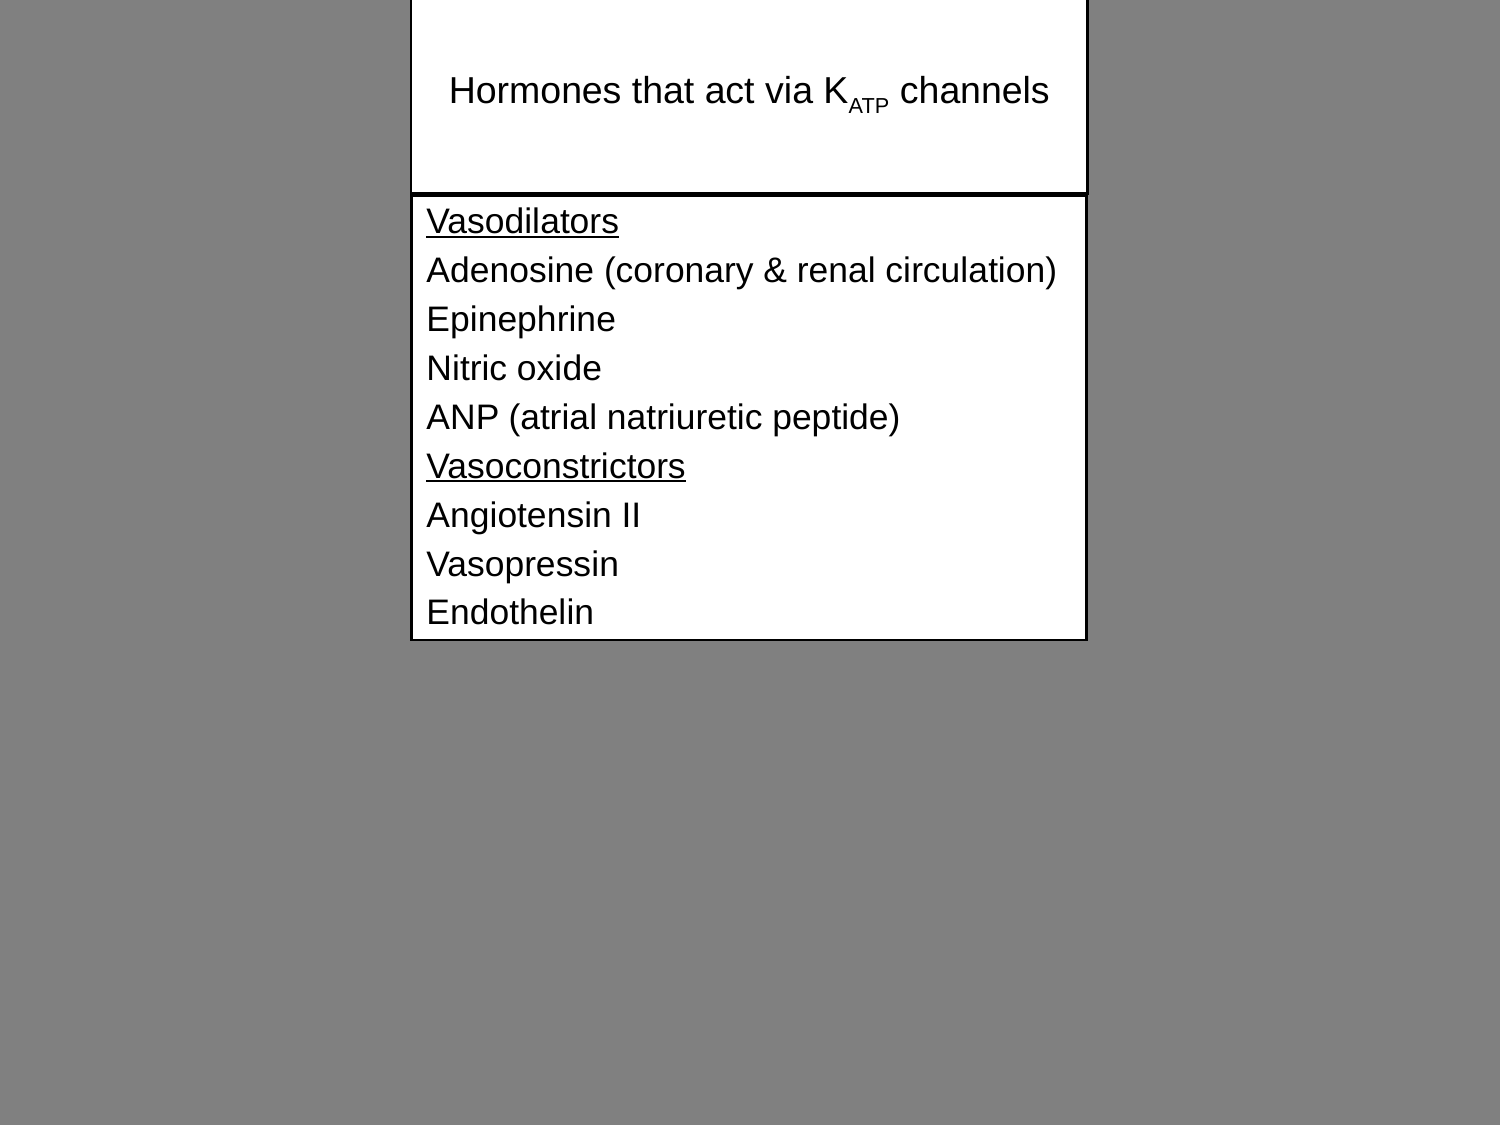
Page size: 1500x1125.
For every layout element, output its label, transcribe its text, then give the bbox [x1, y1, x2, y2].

text_box Vasodilators Adenosine (coronary & renal circulation) Epinephrine Nitric oxide ANP (atrial natriuretic peptide) Vasoconstrictors Angiotensin II Vasopressin Endothelin [411, 195, 1087, 640]
title Hormones that act via KATP channels [410, 0, 1089, 195]
